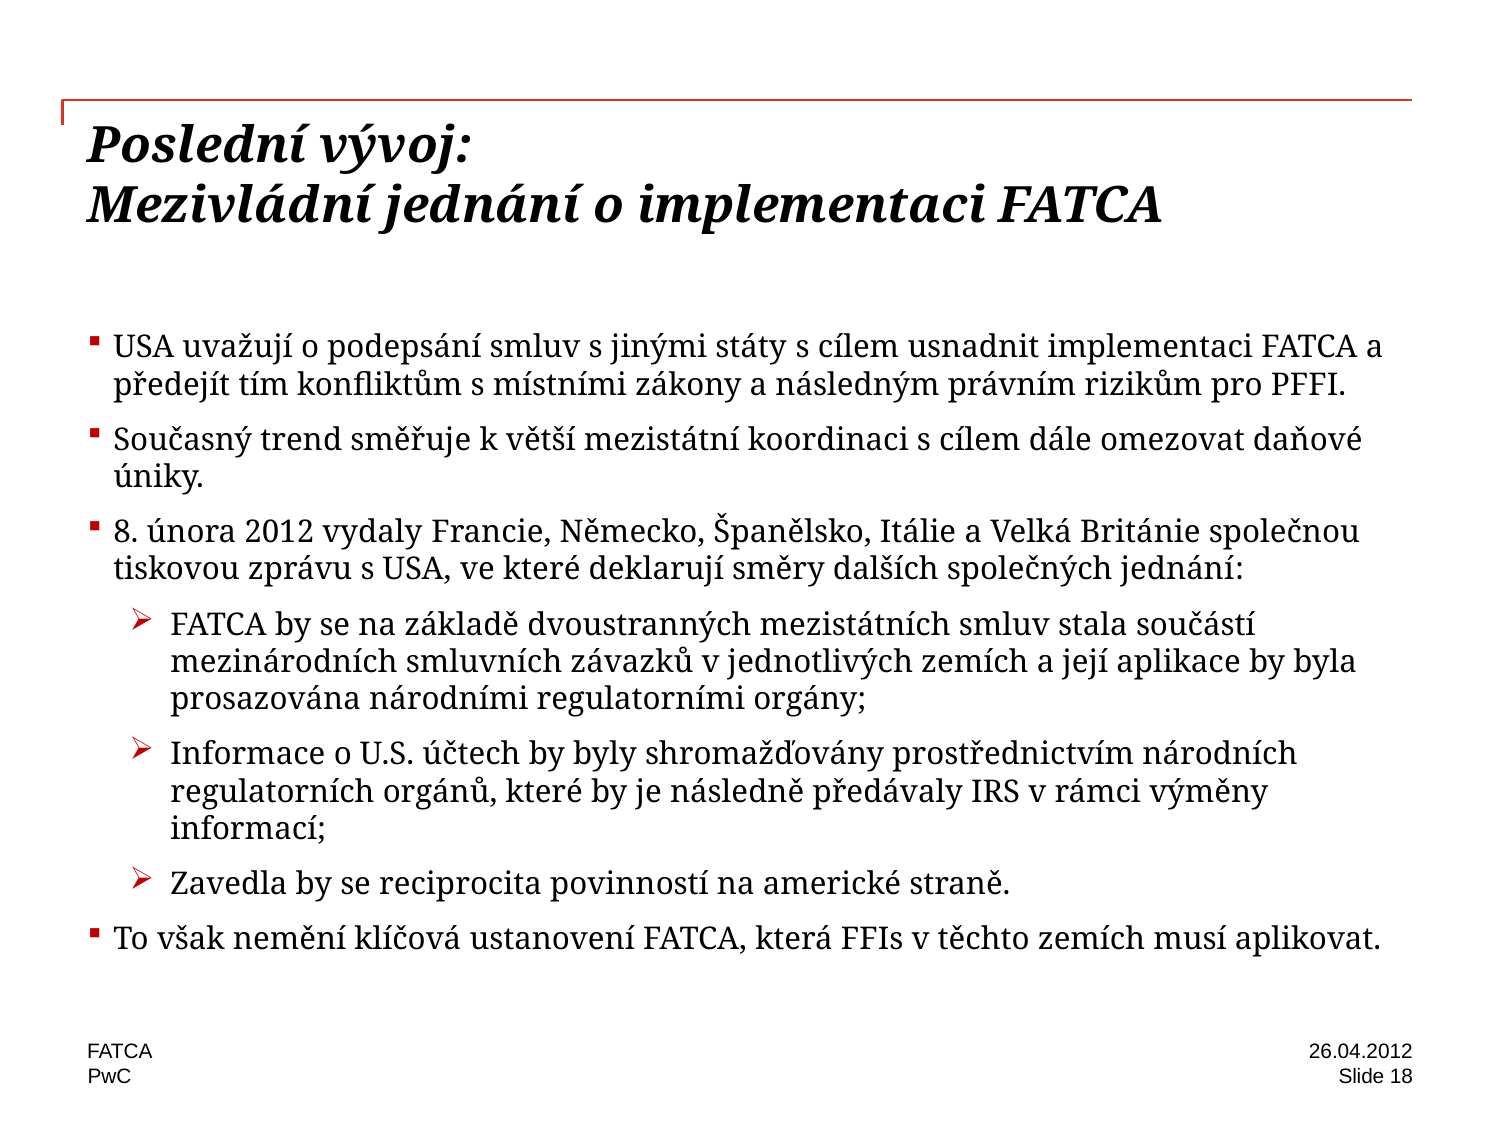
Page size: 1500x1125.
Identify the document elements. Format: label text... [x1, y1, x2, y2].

title Poslední vývoj: Mezivládní jednání o implementaci FATCA [87, 112, 1413, 263]
list USA uvažují o podepsání smluv s jinými státy s cílem usnadnit implementaci FATCA a předejít tím konfliktům s místními zákony a následným právním rizikům pro PFFI. Současný trend směřuje k větší mezistátní koordinaci s cílem dále omezovat daňové úniky. 8. února 2012 vydaly Francie, Německo, Španělsko, Itálie a Velká Británie společnou tiskovou zprávu s USA, ve které deklarují směry dalších společných jednání: FATCA by se na základě dvoustranných mezistátních smluv stala součástí mezinárodních smluvních závazků v jednotlivých zemích a její aplikace by byla prosazována národními regulatorními orgány; Informace o U.S. účtech by byly shromažďovány prostřednictvím národních regulatorních orgánů, které by je následně předávaly IRS v rámci výměny informací; Zavedla by se reciprocita povinností na americké straně. To však nemění klíčová ustanovení FATCA, která FFIs v těchto zemích musí aplikovat. [87, 326, 1413, 1013]
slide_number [1162, 1037, 1413, 1062]
slide_number Slide 18 [1162, 1062, 1413, 1088]
footer FATCA [86, 1037, 950, 1063]
